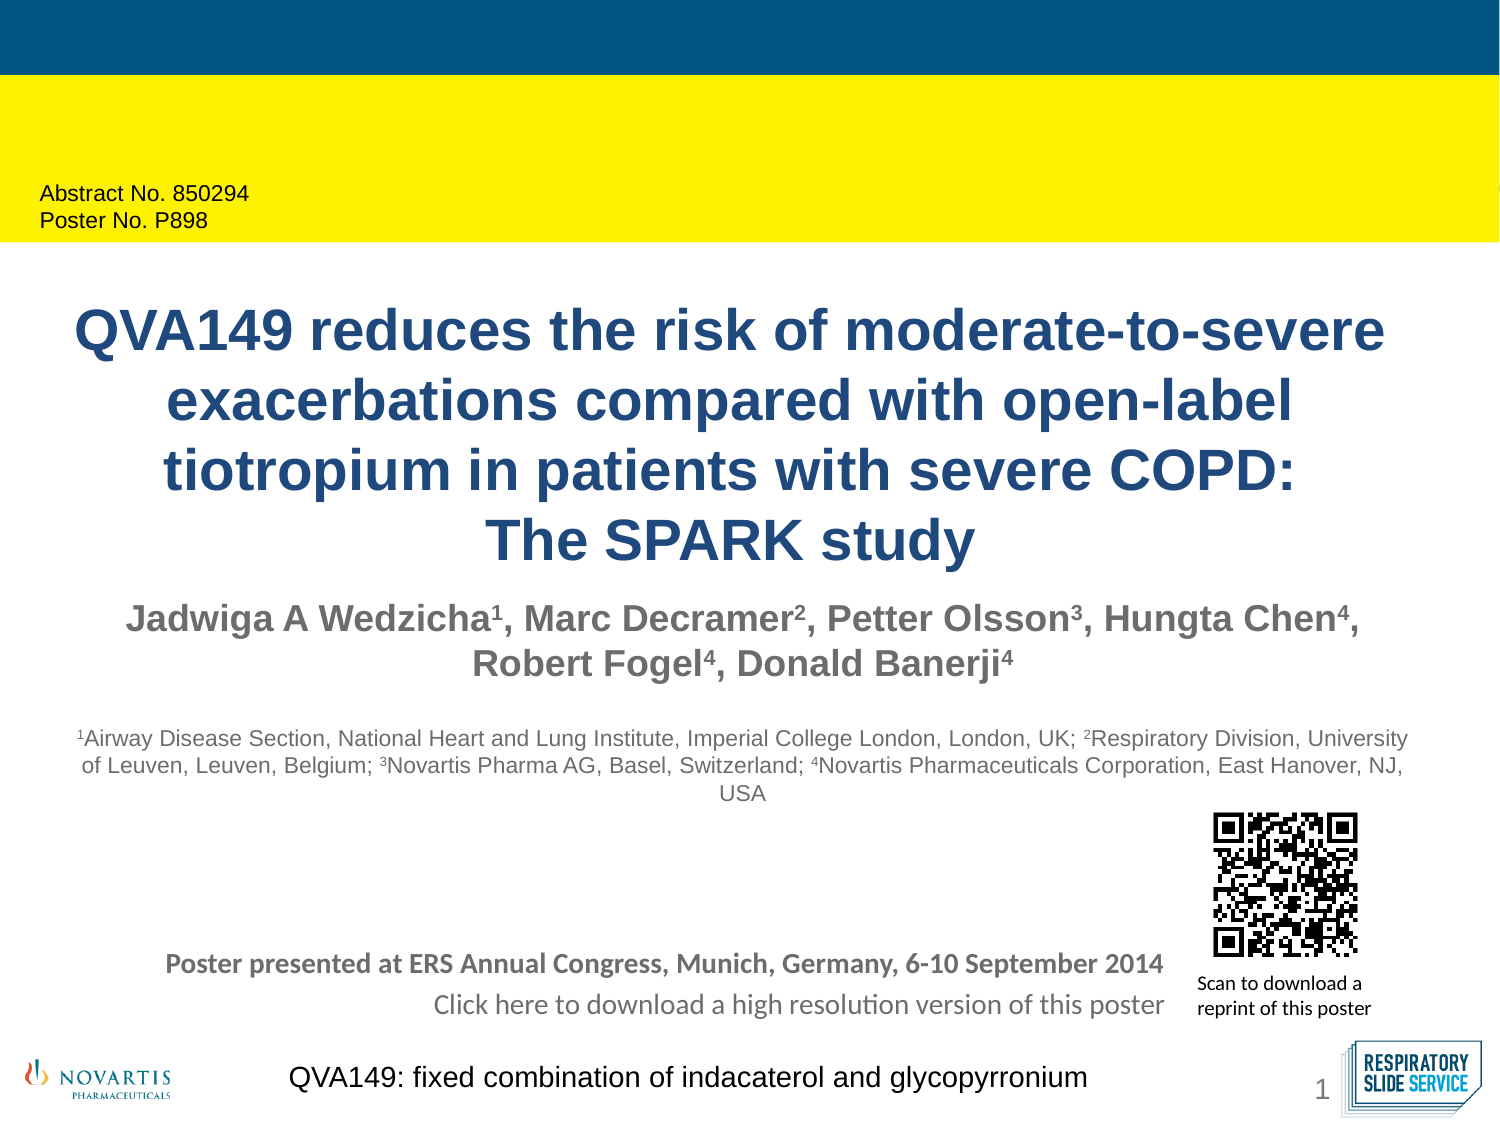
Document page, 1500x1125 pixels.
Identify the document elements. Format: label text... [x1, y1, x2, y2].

text_box Scan to download a reprint of this poster [1182, 962, 1411, 1028]
text_box Poster presented at ERS Annual Congress, Munich, Germany, 6-10 September 2014 [0, 937, 1396, 987]
picture [1418, 1027, 1497, 1125]
text_box Click here to download a high resolution version of this poster [164, 977, 1181, 1028]
list Jadwiga A Wedzicha1, Marc Decramer2, Petter Olsson3, Hungta Chen4, Robert Fogel4, Donald Banerji4 1Airway Disease Section, National Heart and Lung Institute, Imperial College London, London, UK; 2Respiratory Division, University of Leuven, Leuven, Belgium; 3Novartis Pharma AG, Basel, Switzerland; 4Novartis Pharmaceuticals Corporation, East Hanover, NJ, USA [68, 593, 1418, 735]
picture [1422, 1078, 1427, 1088]
text_box Abstract No. 850294 Poster No. P898 [24, 170, 775, 241]
text_box QVA149: fixed combination of indacaterol and glycopyrronium [273, 1051, 1105, 1101]
title QVA149 reduces the risk of moderate-to-severe exacerbations compared with open-label tiotropium in patients with severe COPD: The SPARK study [0, 319, 1462, 545]
list Jadwiga A Wedzicha1, Marc Decramer2, Petter Olsson3, Hungta Chen4, Robert Fogel4, Donald Banerji4 1Airway Disease Section, National Heart and Lung Institute, Imperial College London, London, UK; 2Respiratory Division, University of Leuven, Leuven, Belgium; 3Novartis Pharma AG, Basel, Switzerland; 4Novartis Pharmaceuticals Corporation, East Hanover, NJ, USA [68, 901, 1418, 1125]
picture [25, 1059, 68, 1099]
text_box [20, 735, 1465, 901]
picture [1195, 795, 1375, 975]
